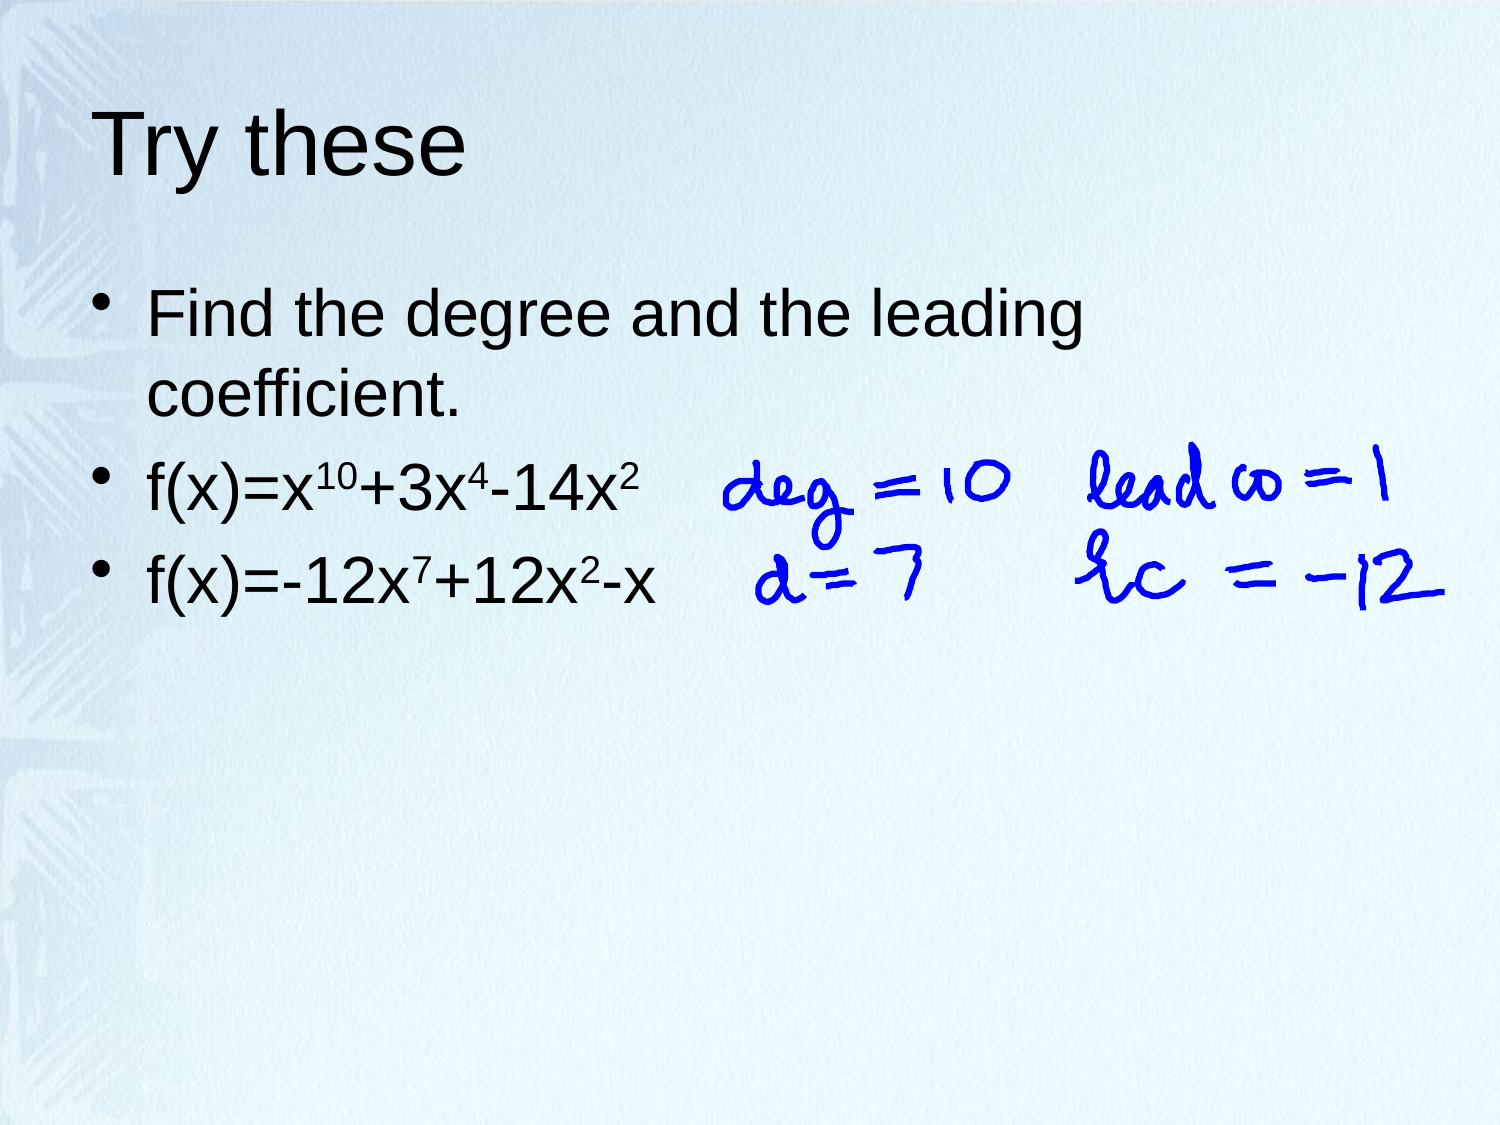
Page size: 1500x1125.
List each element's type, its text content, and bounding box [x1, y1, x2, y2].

text_box [1137, 563, 1184, 597]
text_box [874, 477, 916, 488]
text_box [1178, 443, 1216, 507]
text_box [1375, 446, 1387, 501]
text_box [946, 468, 953, 502]
text_box [1307, 575, 1347, 580]
text_box [1374, 550, 1445, 602]
text_box [1305, 470, 1339, 475]
text_box [1360, 554, 1367, 611]
text_box [1306, 478, 1352, 486]
text_box [825, 582, 855, 588]
text_box [967, 461, 1009, 500]
text_box [809, 480, 854, 548]
picture [0, 0, 1500, 1125]
text_box [1234, 466, 1280, 499]
text_box [874, 546, 920, 599]
title Try these [74, 44, 1426, 233]
text_box [1234, 581, 1276, 586]
text_box [1089, 452, 1171, 509]
text_box [811, 570, 849, 576]
text_box [725, 461, 805, 509]
text_box [1074, 530, 1134, 602]
list Find the degree and the leading coefficient. f(x)=x10+3x4-14x2 f(x)=-12x7+12x2-x [74, 262, 1426, 1006]
text_box [1227, 563, 1271, 571]
text_box [875, 491, 921, 498]
text_box [757, 556, 806, 603]
